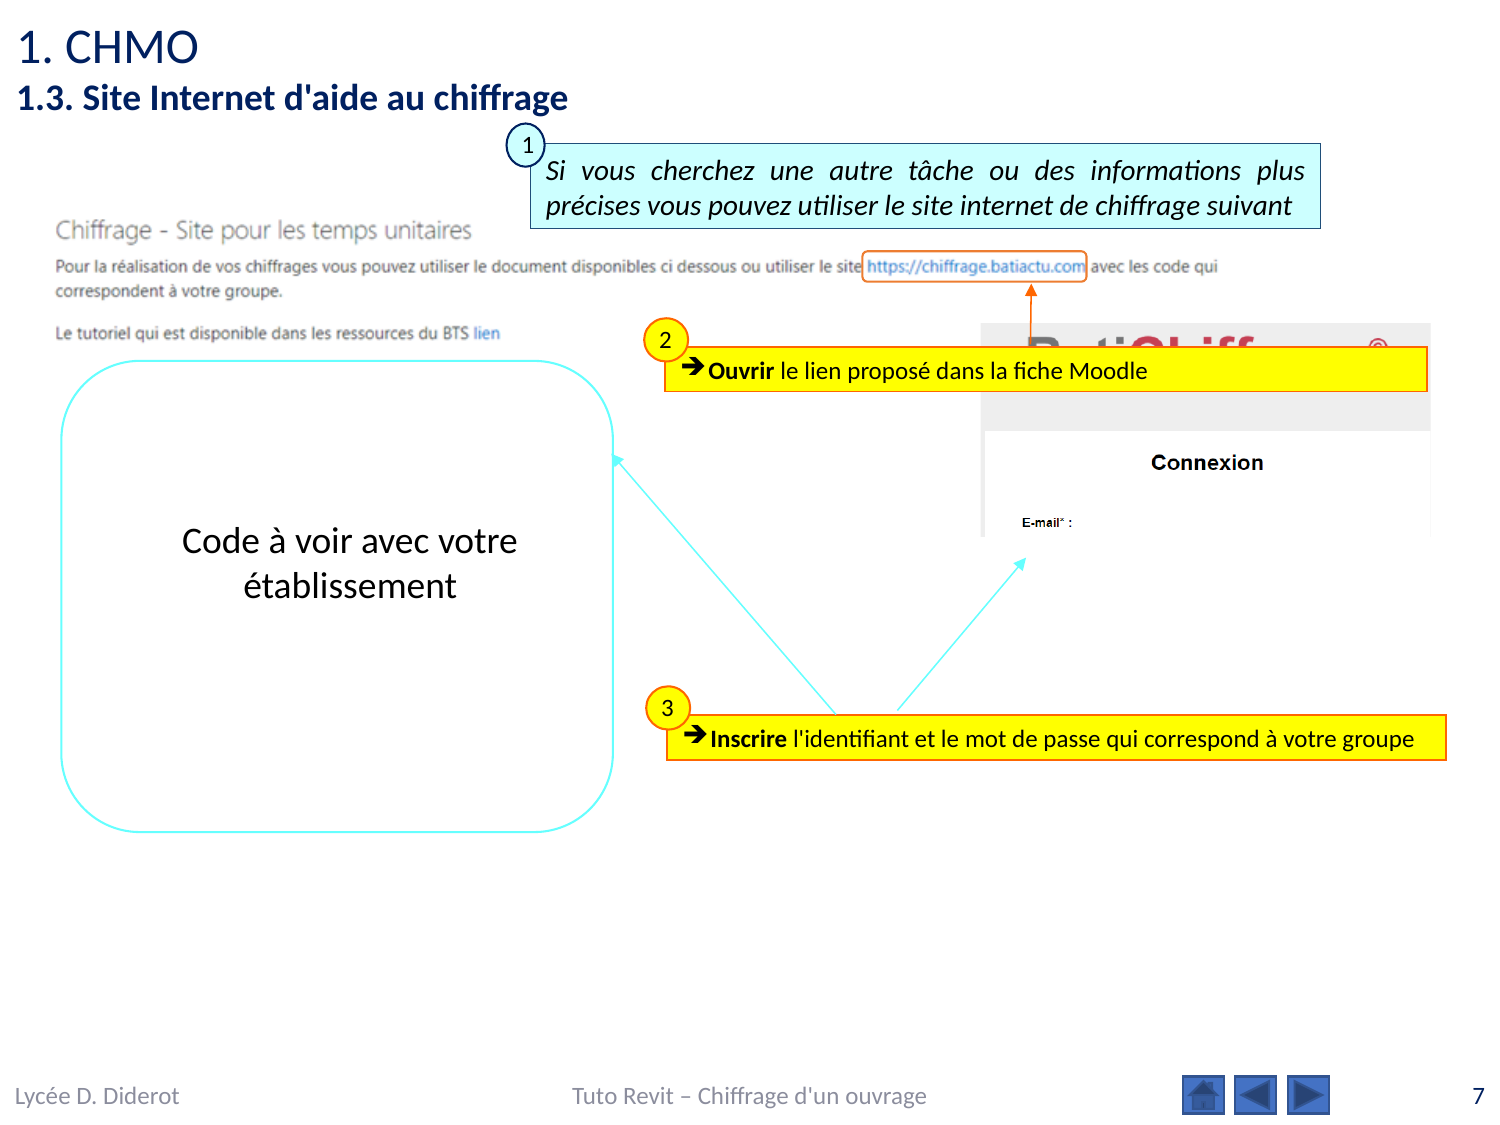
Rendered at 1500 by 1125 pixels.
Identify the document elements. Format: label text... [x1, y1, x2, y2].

text_box [60, 359, 614, 834]
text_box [611, 453, 836, 715]
picture [41, 210, 1431, 537]
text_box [897, 557, 1026, 711]
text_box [506, 121, 555, 167]
text_box Inscrire l'identifiant et le mot de passe qui correspond à votre groupe [667, 714, 1447, 760]
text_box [646, 715, 702, 730]
footer Tuto Revit – Chiffrage d'un ouvrage [496, 1065, 1004, 1125]
text_box 1. CHMO 1.3. Site Internet d'aide au chiffrage [1, 5, 1484, 126]
text_box Si vous cherchez une autre tâche ou des informations plus précises vous pouvez utiliser le site internet de chiffrage suivant [530, 143, 1321, 210]
text_box Ouvrir le lien proposé dans la fiche Moodle [665, 357, 980, 392]
slide_number Lycée D. Diderot [0, 1065, 338, 1125]
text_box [644, 315, 700, 362]
text_box Code à voir avec votre établissement [163, 508, 538, 614]
slide_number 7 [1162, 1065, 1500, 1125]
